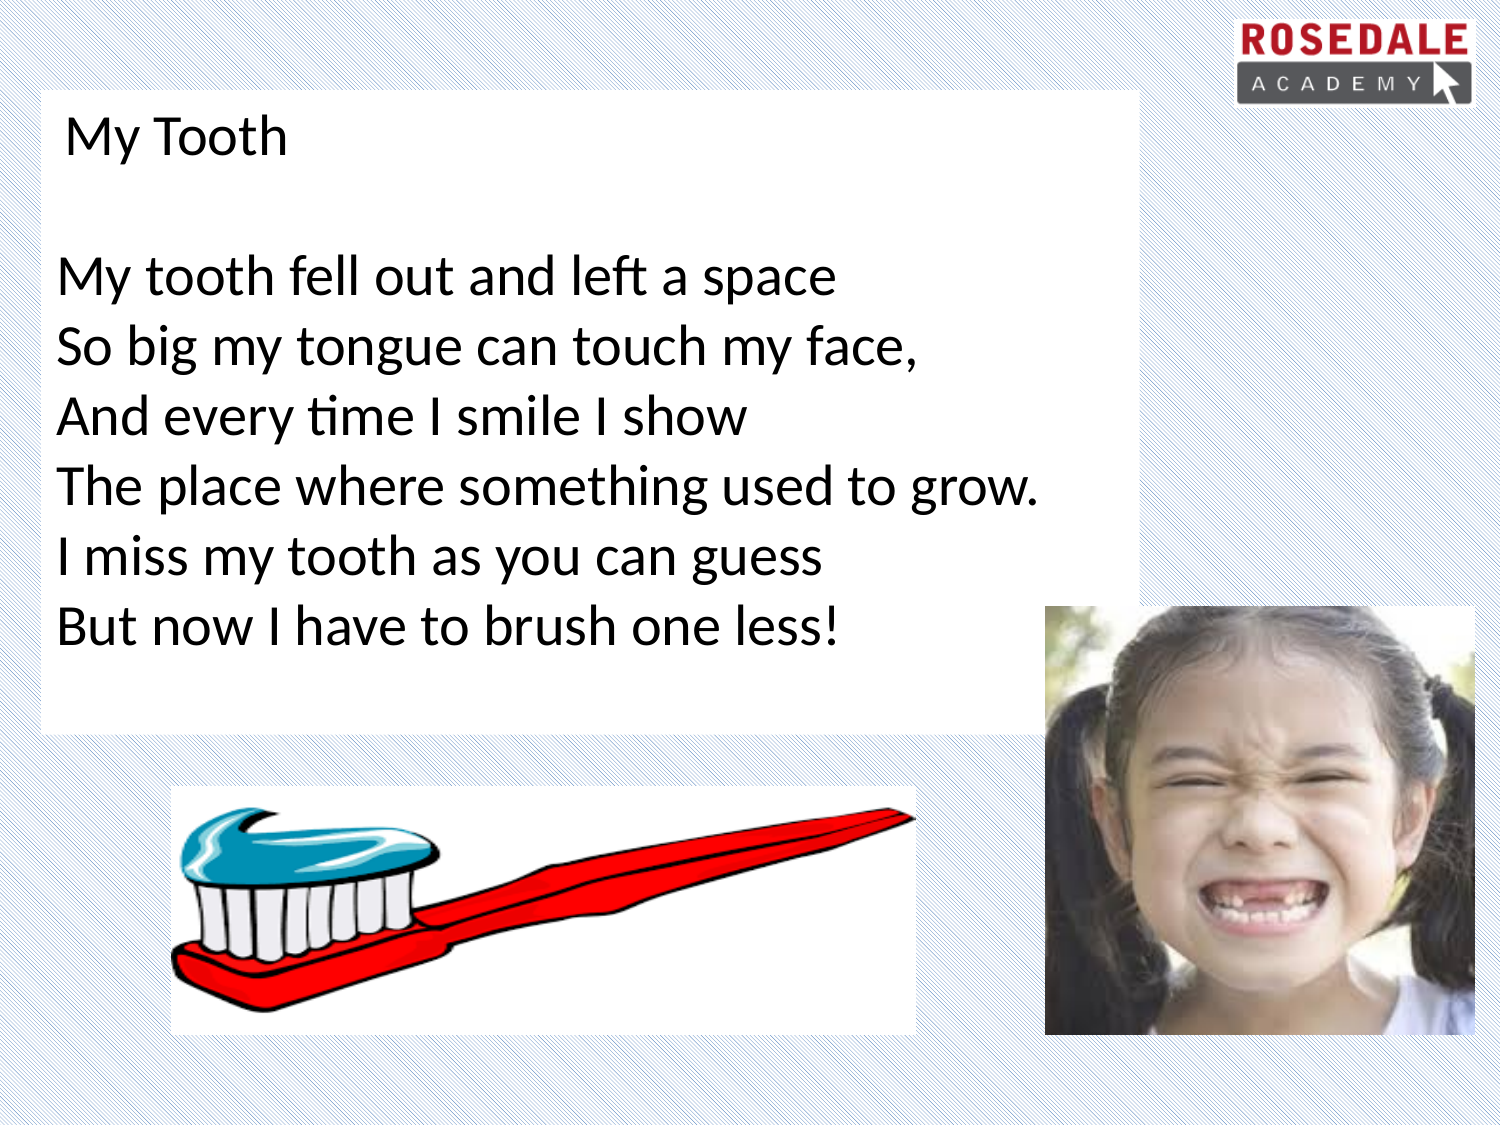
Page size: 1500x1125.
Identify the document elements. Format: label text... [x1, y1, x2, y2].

picture [1234, 18, 1476, 109]
text_box My Tooth My tooth fell out and left a space So big my tongue can touch my face, And every time I smile I show The place where something used to grow. I miss my tooth as you can guess But now I have to brush one less! [41, 90, 1140, 735]
picture [170, 786, 916, 1036]
picture [1045, 605, 1475, 1036]
